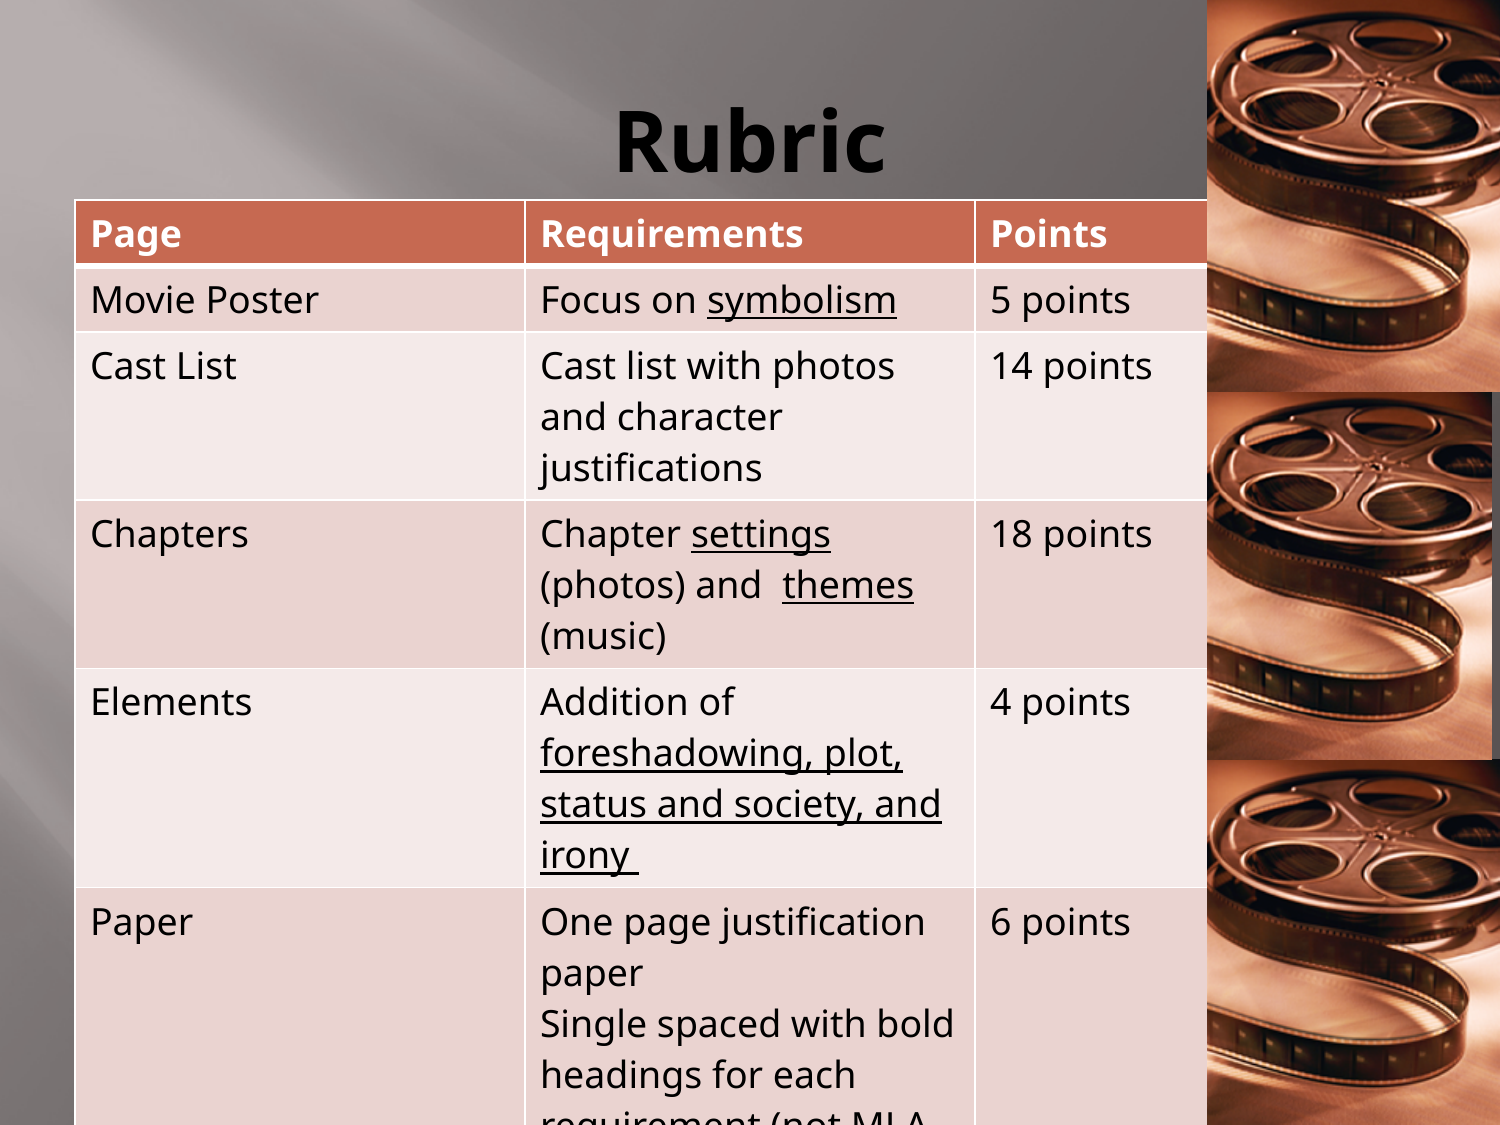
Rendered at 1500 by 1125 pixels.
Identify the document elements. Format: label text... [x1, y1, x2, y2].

table_cell Cast list with photos and character justifications [526, 333, 974, 499]
table_header Points [976, 201, 1207, 263]
table_cell Movie Poster [76, 269, 524, 331]
table_cell 18 points [976, 501, 1207, 668]
table_cell Paper [76, 888, 524, 1125]
table_cell 14 points [976, 333, 1207, 499]
table_cell Cast List [76, 333, 524, 499]
table_cell Elements [76, 669, 524, 887]
table_cell 6 points [976, 888, 1207, 1125]
table_header Requirements [526, 201, 974, 263]
table_header Page [76, 201, 524, 263]
table_cell Chapters [76, 501, 524, 668]
table_cell 4 points [976, 669, 1207, 887]
table_cell Chapter settings (photos) and themes (music) [526, 501, 974, 668]
table_cell Focus on symbolism [526, 269, 974, 331]
picture [1207, 0, 1500, 1125]
table_cell Addition of foreshadowing, plot, status and society, and irony [526, 669, 974, 887]
title Rubric [75, 45, 1207, 199]
table_cell 5 points [976, 269, 1207, 331]
table_cell One page justification paper Single spaced with bold headings for each requirement (not MLA format) [526, 888, 974, 1125]
